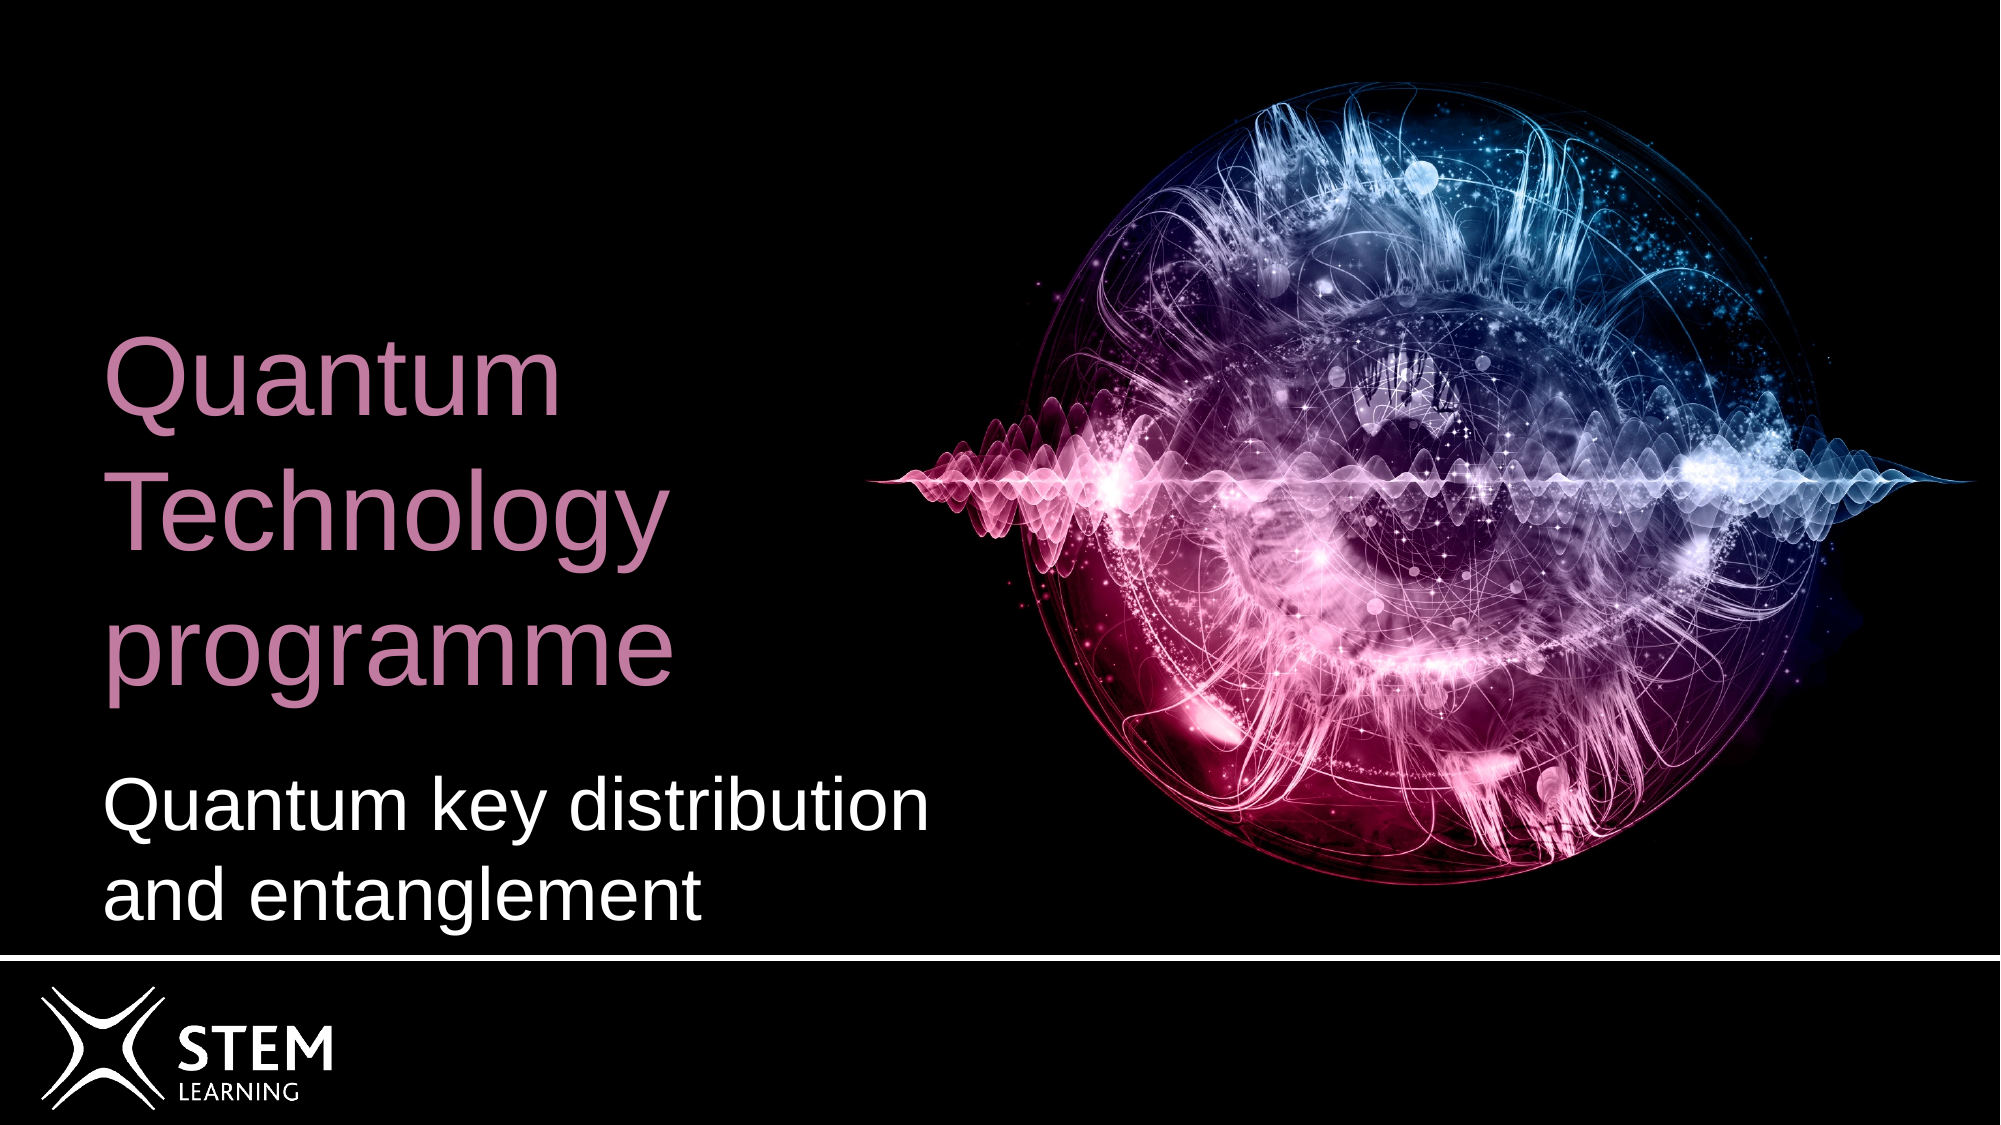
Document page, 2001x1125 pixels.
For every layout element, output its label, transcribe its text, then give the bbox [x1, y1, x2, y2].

picture [858, 81, 1986, 901]
text_box Quantum key distribution and entanglement [87, 747, 1071, 943]
text_box Quantum Technology programme [87, 295, 853, 688]
picture [25, 971, 346, 1125]
